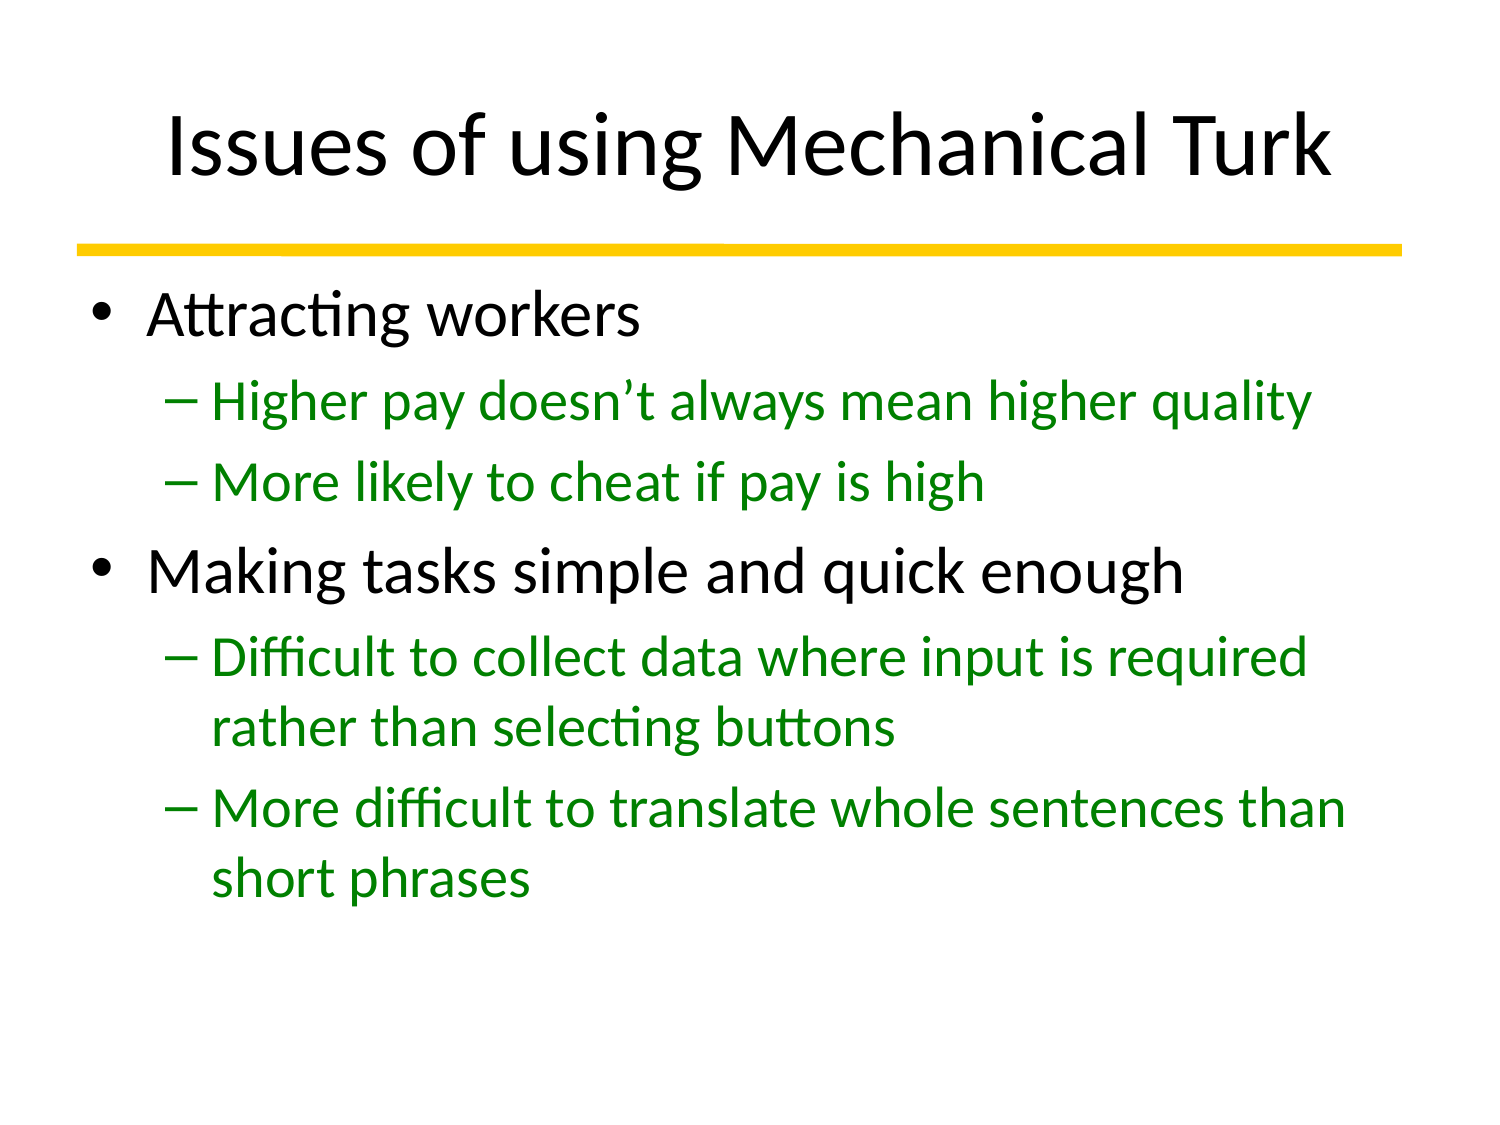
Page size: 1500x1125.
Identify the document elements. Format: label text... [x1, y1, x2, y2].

title Issues of using Mechanical Turk [75, 45, 1425, 233]
list Attracting workers Higher pay doesn’t always mean higher quality More likely to cheat if pay is high Making tasks simple and quick enough Difficult to collect data where input is required rather than selecting buttons More difficult to translate whole sentences than short phrases [75, 262, 1425, 1005]
